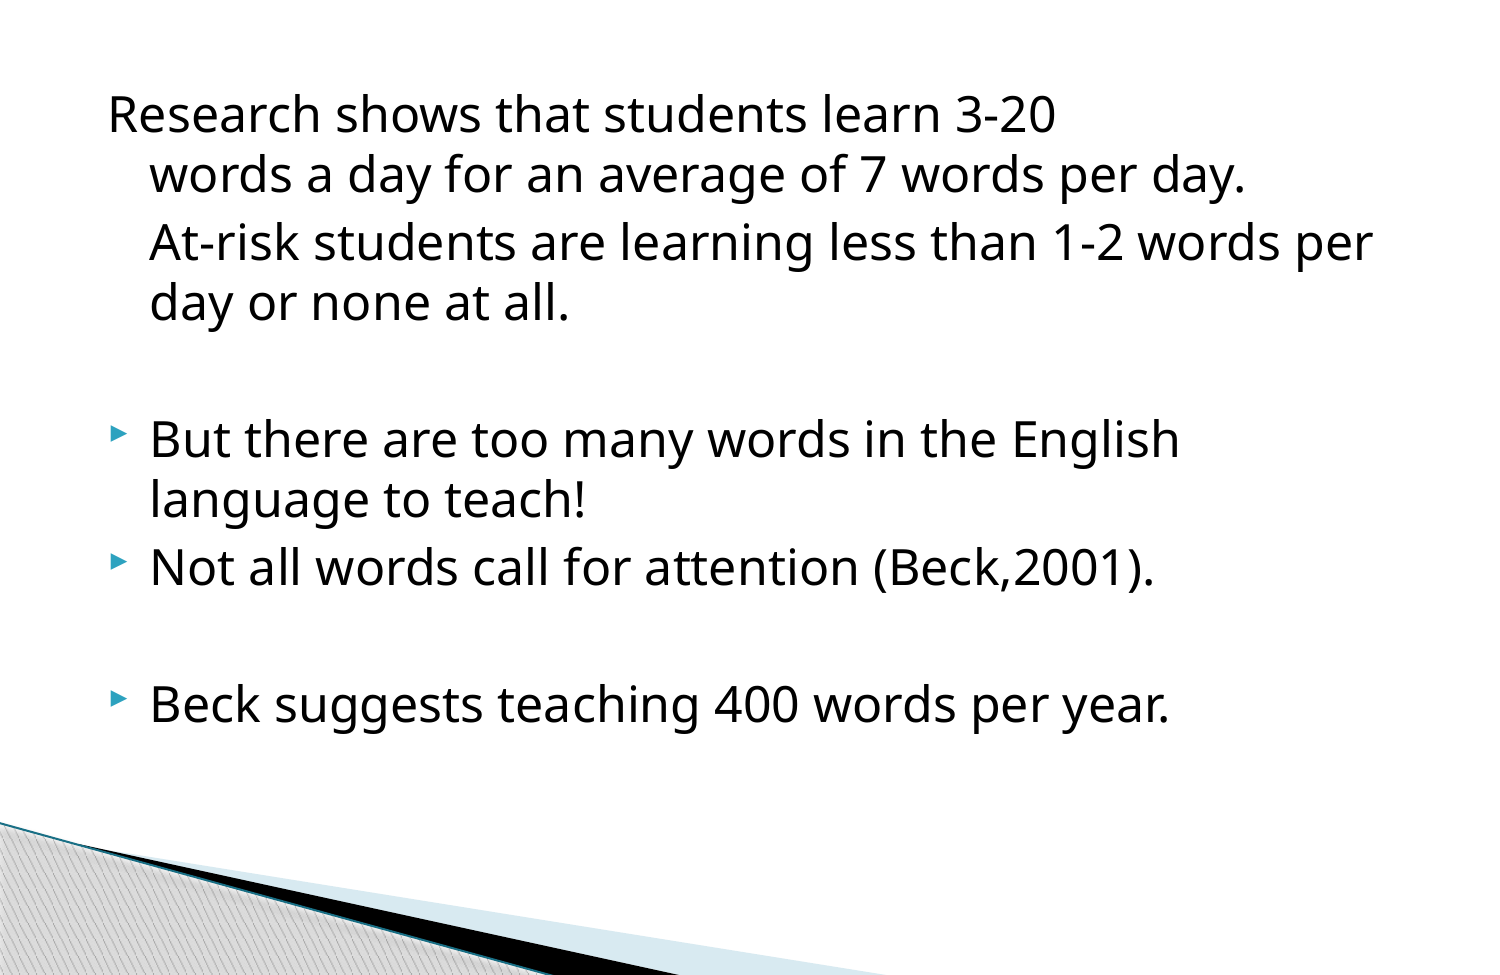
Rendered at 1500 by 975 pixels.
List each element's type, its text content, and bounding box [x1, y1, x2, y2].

list Research shows that students learn 3-20 words a day for an average of 7 words per day. At-risk students are learning less than 1-2 words per day or none at all. But there are too many words in the English language to teach! Not all words call for attention (Beck,2001). Beck suggests teaching 400 words per year. [74, 74, 1426, 855]
